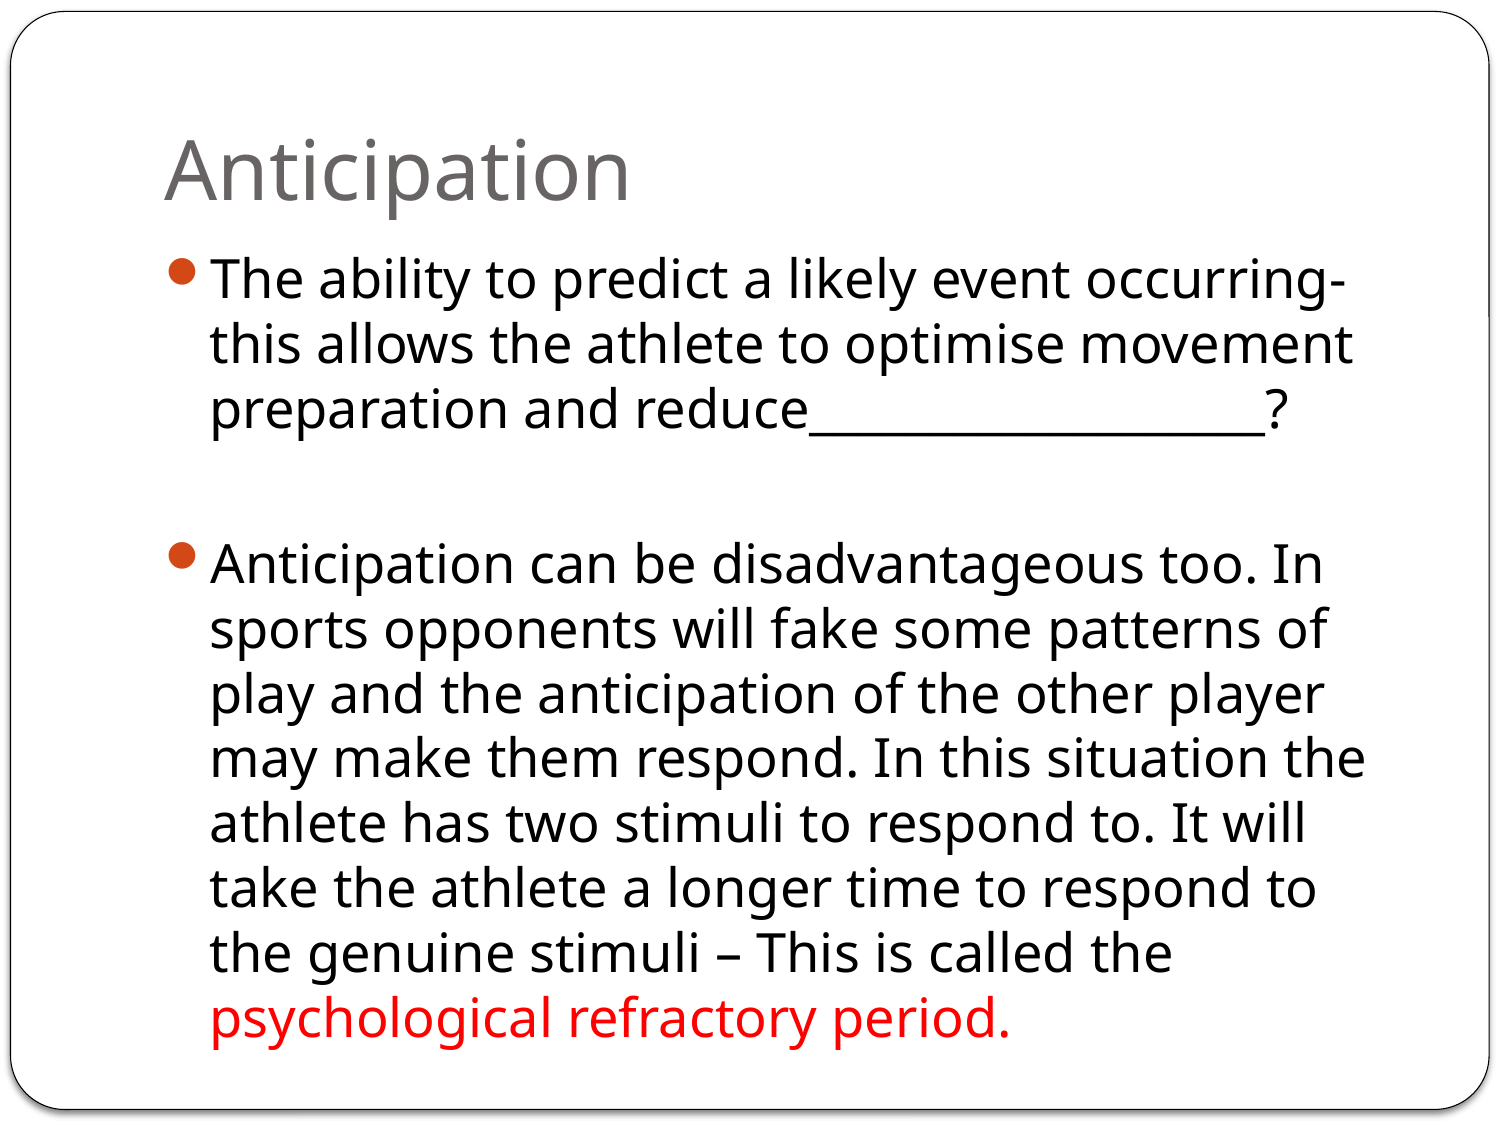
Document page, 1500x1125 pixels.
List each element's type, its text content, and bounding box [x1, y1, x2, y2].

title Anticipation [150, 45, 1425, 233]
list The ability to predict a likely event occurring-this allows the athlete to optimise movement preparation and reduce___________________? Anticipation can be disadvantageous too. In sports opponents will fake some patterns of play and the anticipation of the other player may make them respond. In this situation the athlete has two stimuli to respond to. It will take the athlete a longer time to respond to the genuine stimuli – This is called the psychological refractory period. [150, 237, 1425, 988]
